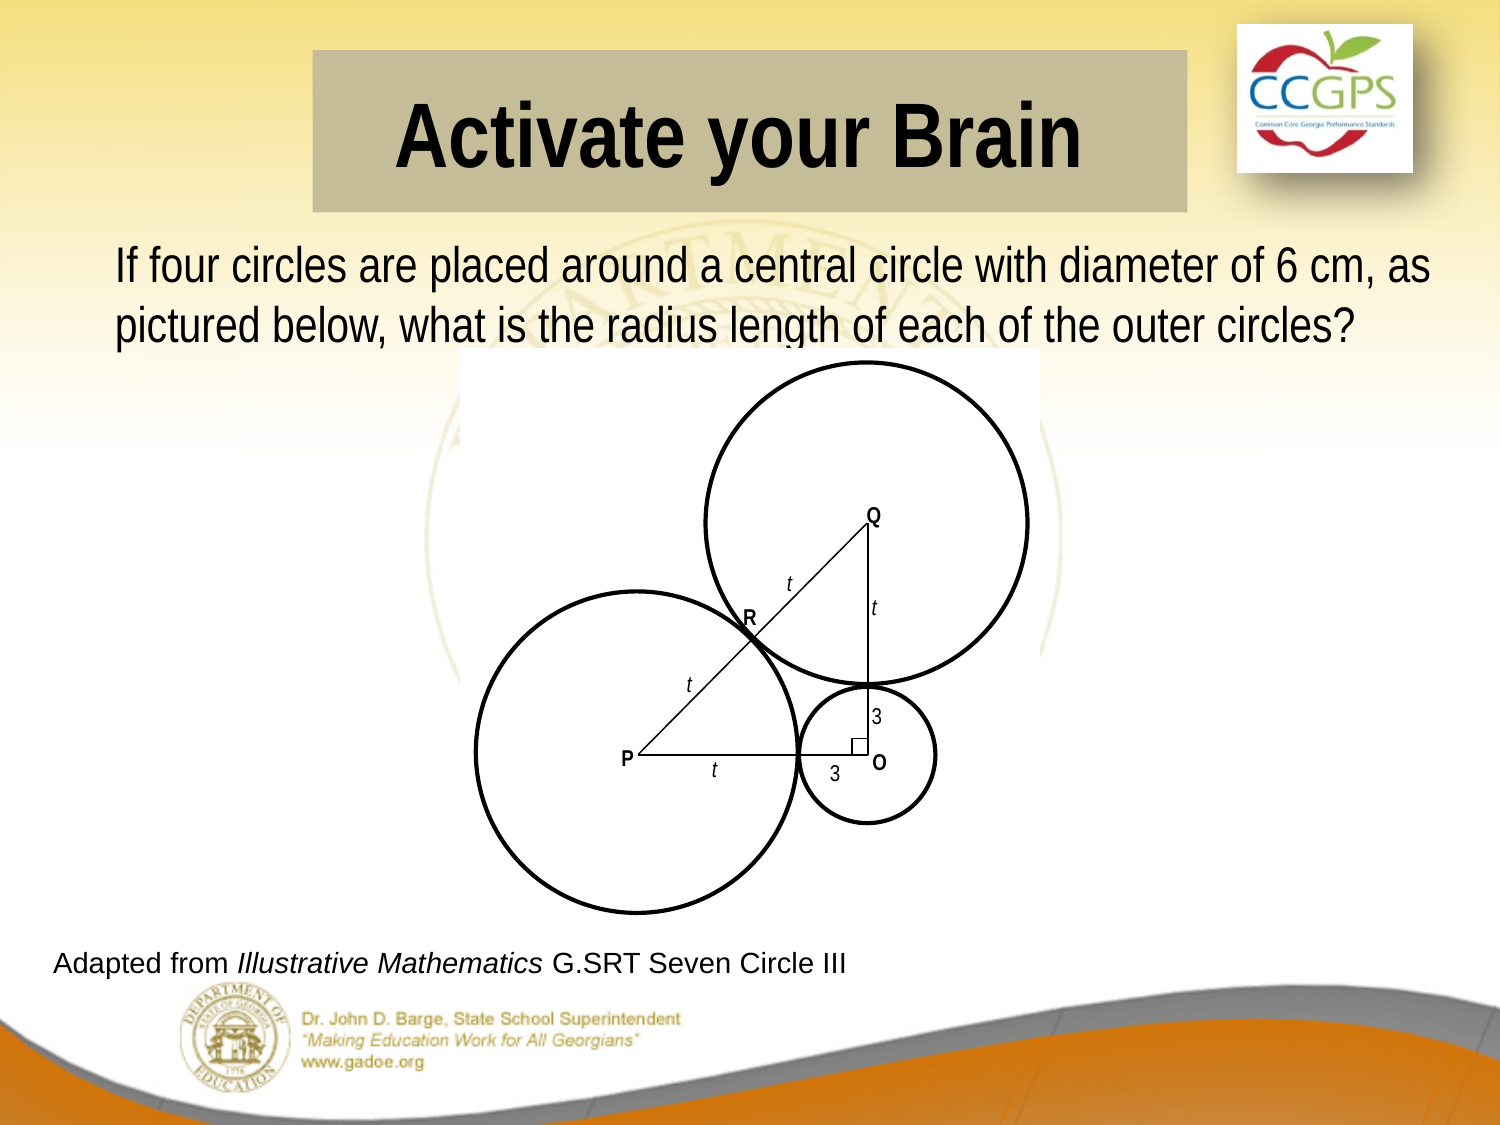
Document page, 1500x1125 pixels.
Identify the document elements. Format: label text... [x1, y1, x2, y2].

title Activate your Brain [312, 49, 1188, 213]
picture [0, 0, 1500, 1125]
subtitle If four circles are placed around a central circle with diameter of 6 cm, as pictured below, what is the radius length of each of the outer circles? [99, 224, 1476, 988]
text_box Adapted from Illustrative Mathematics G.SRT Seven Circle III [38, 936, 863, 987]
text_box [461, 349, 1039, 926]
